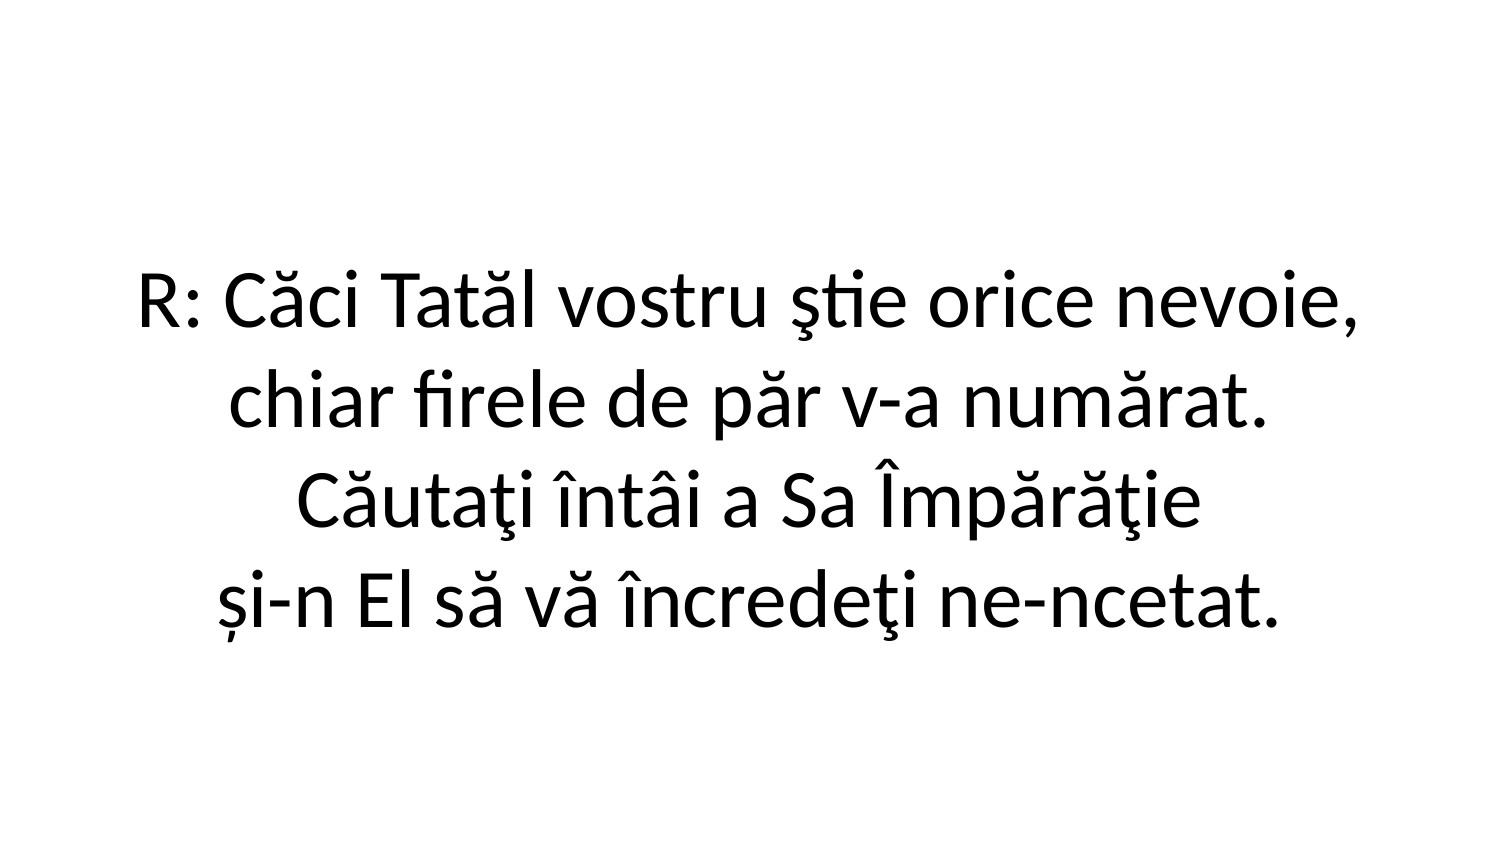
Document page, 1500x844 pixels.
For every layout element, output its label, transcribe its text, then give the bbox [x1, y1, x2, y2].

text_box R: Căci Tatăl vostru ştie orice nevoie, chiar firele de păr v-a numărat. Căutaţi întâi a Sa Împărăţie și-n El să vă încredeţi ne-ncetat. [122, 192, 1378, 652]
